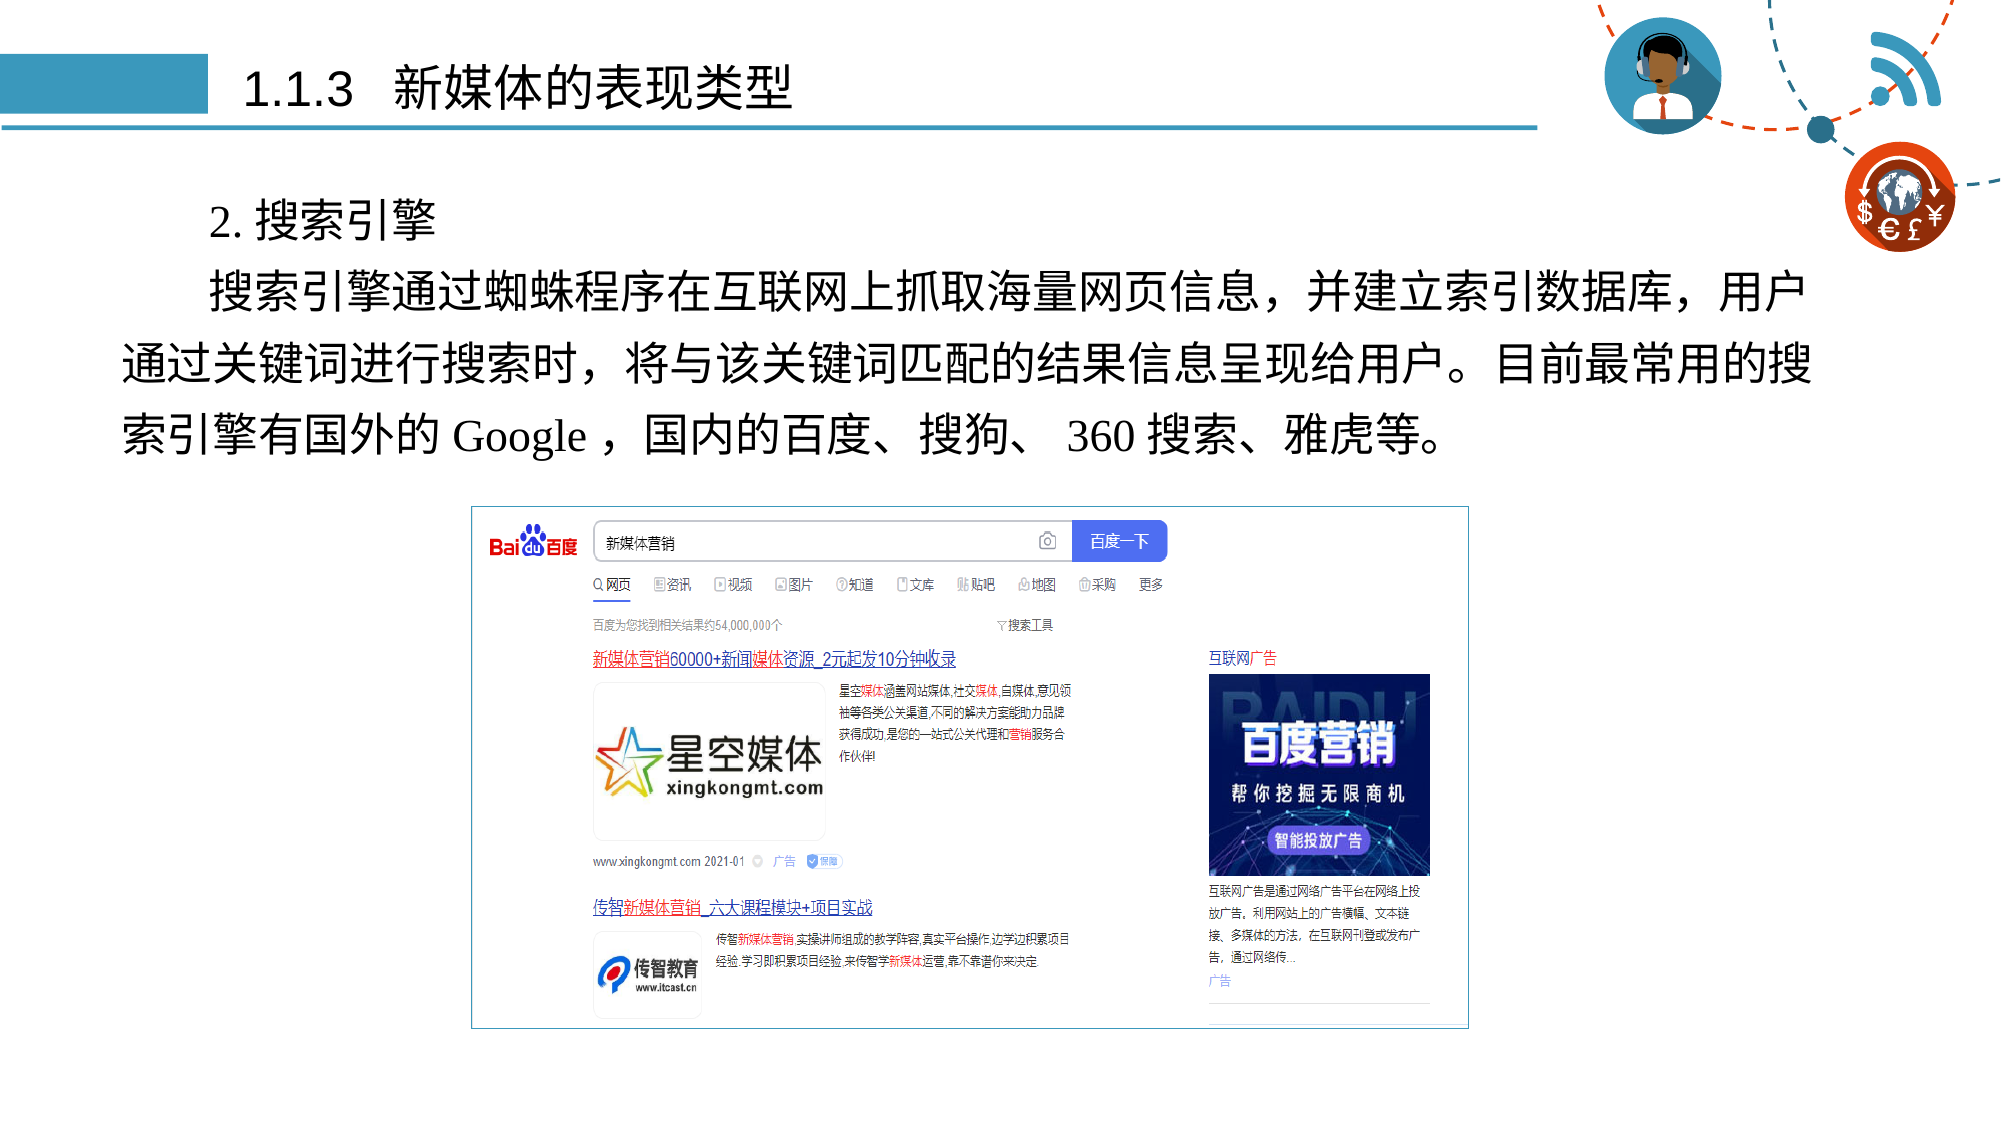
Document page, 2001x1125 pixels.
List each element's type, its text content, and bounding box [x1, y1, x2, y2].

picture [471, 506, 1469, 1029]
title 1.1.3 新媒体的表现类型 [222, 55, 1863, 127]
list 2.搜索引擎 搜索引擎通过蜘蛛程序在互联网上抓取海量网页信息，并建立索引数据库，用户通过关键词进行搜索时，将与该关键词匹配的结果信息呈现给用户。目前最常用的搜索引擎有国外的Google，国内的百度、搜狗、360搜索、雅虎等。 [100, 164, 1845, 1014]
